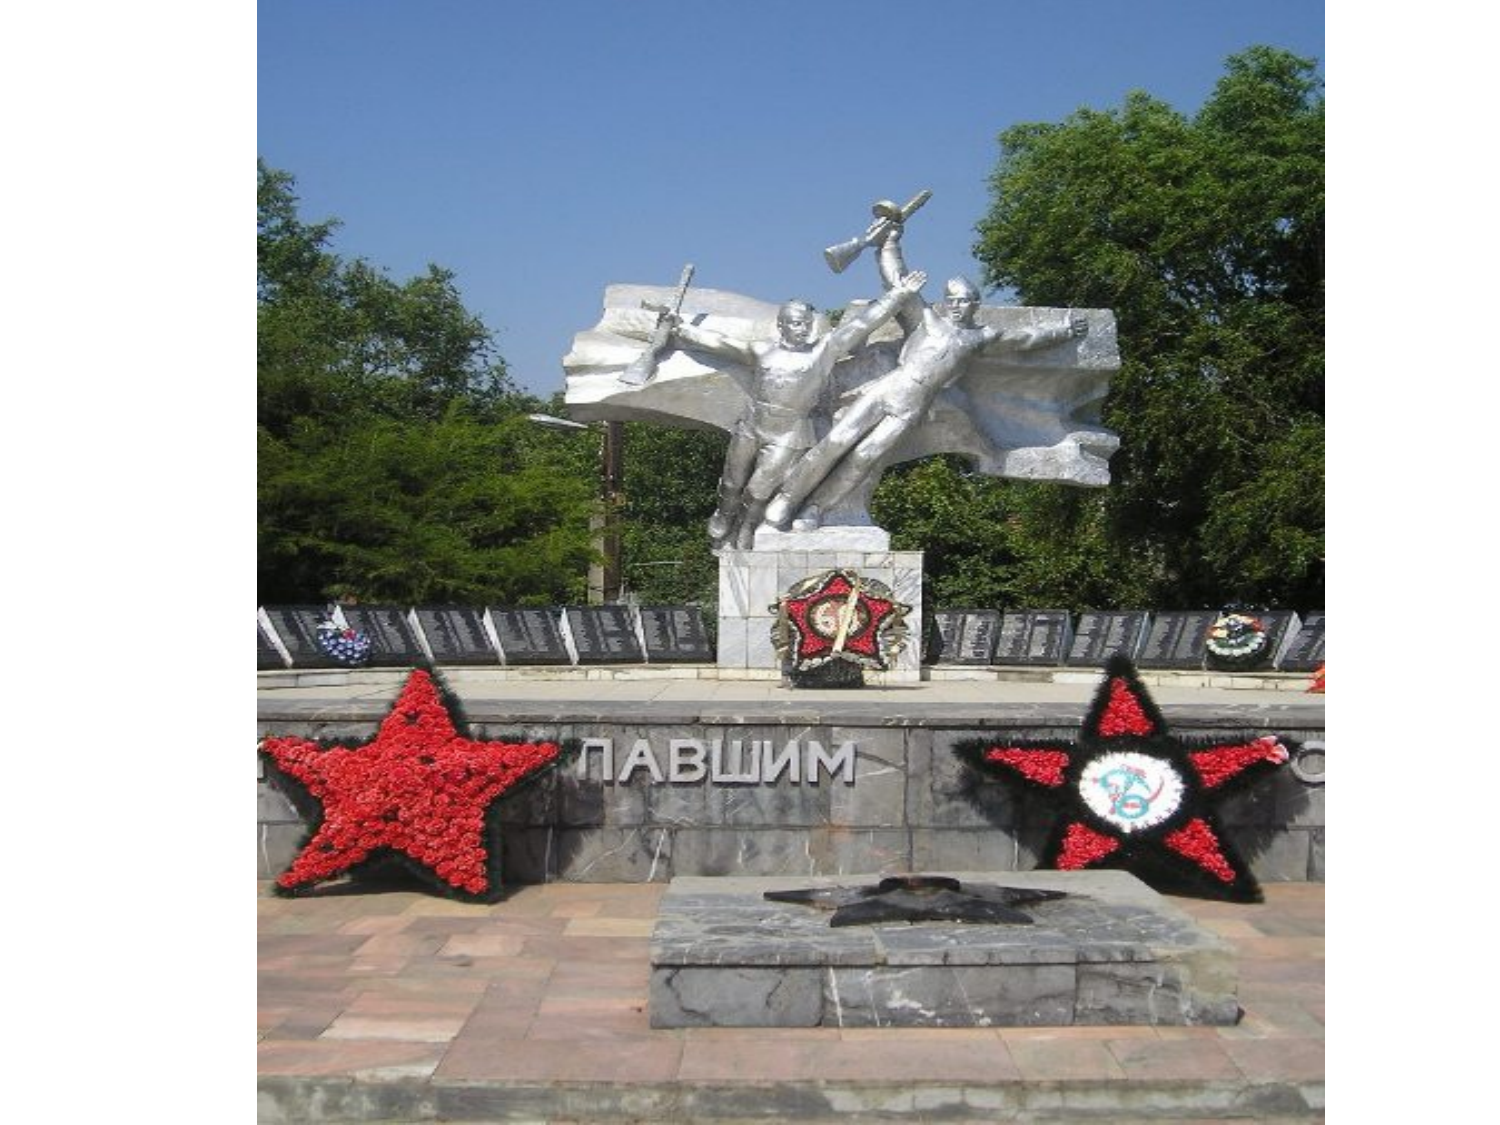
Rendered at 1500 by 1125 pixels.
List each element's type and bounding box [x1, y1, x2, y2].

list [257, 0, 1325, 1125]
